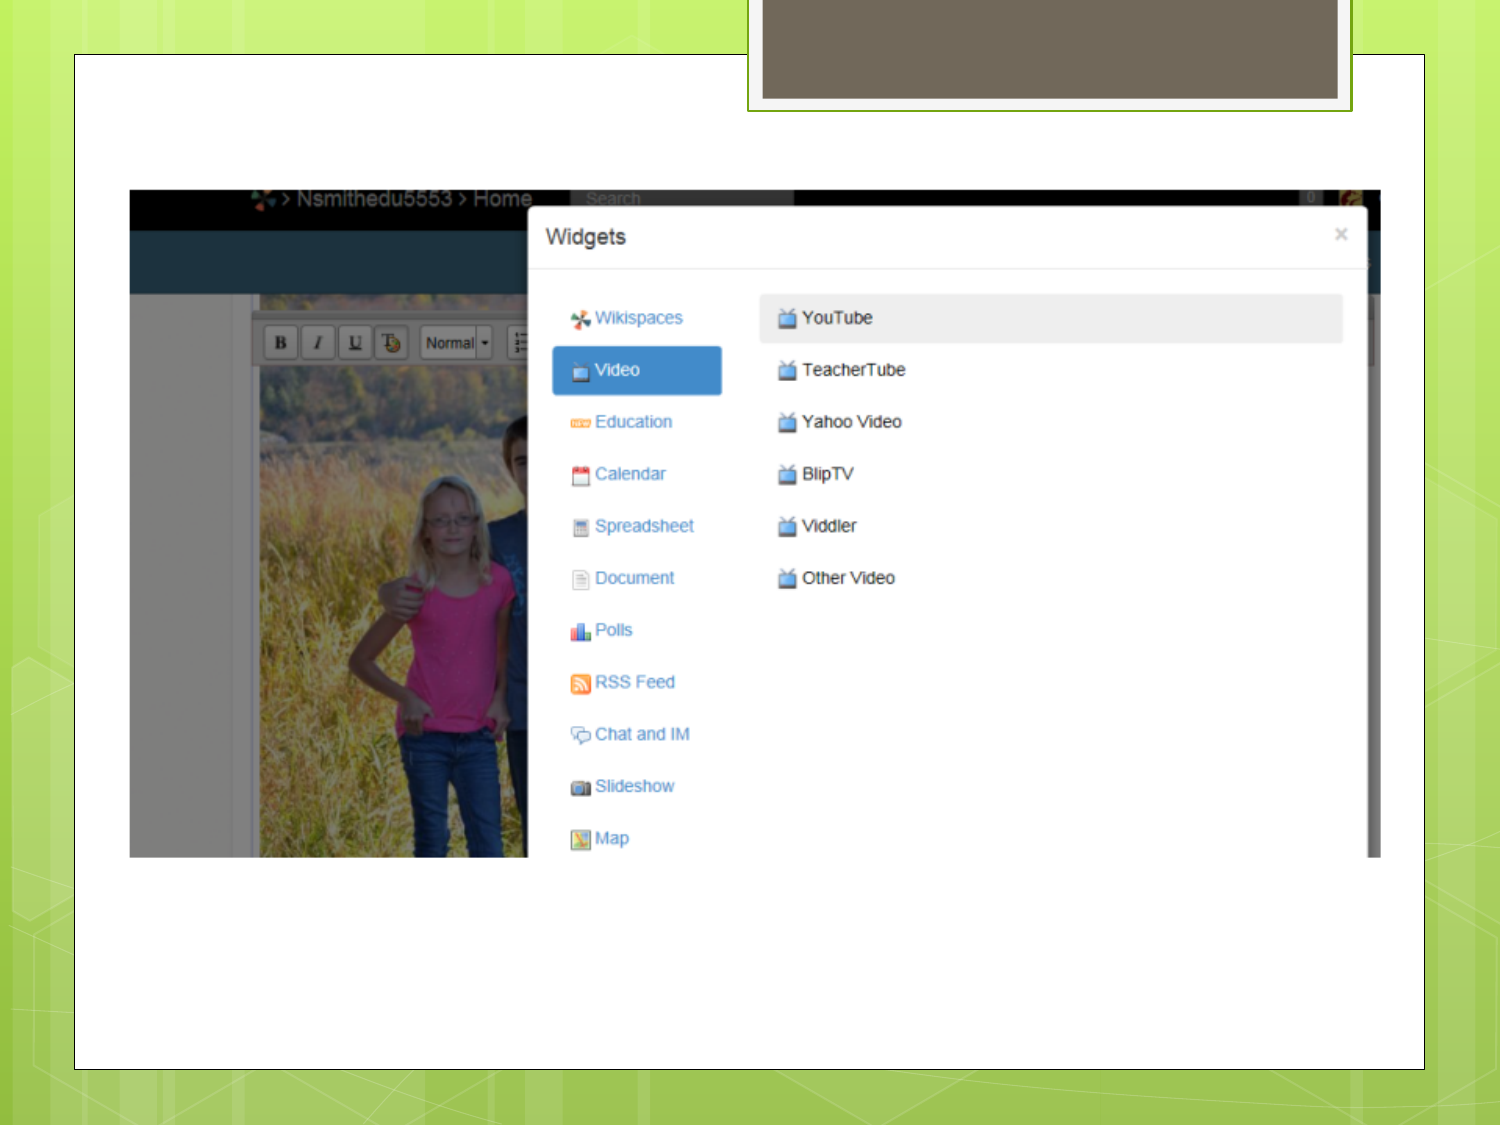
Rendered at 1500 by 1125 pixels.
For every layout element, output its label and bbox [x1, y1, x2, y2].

picture [105, 137, 1406, 884]
